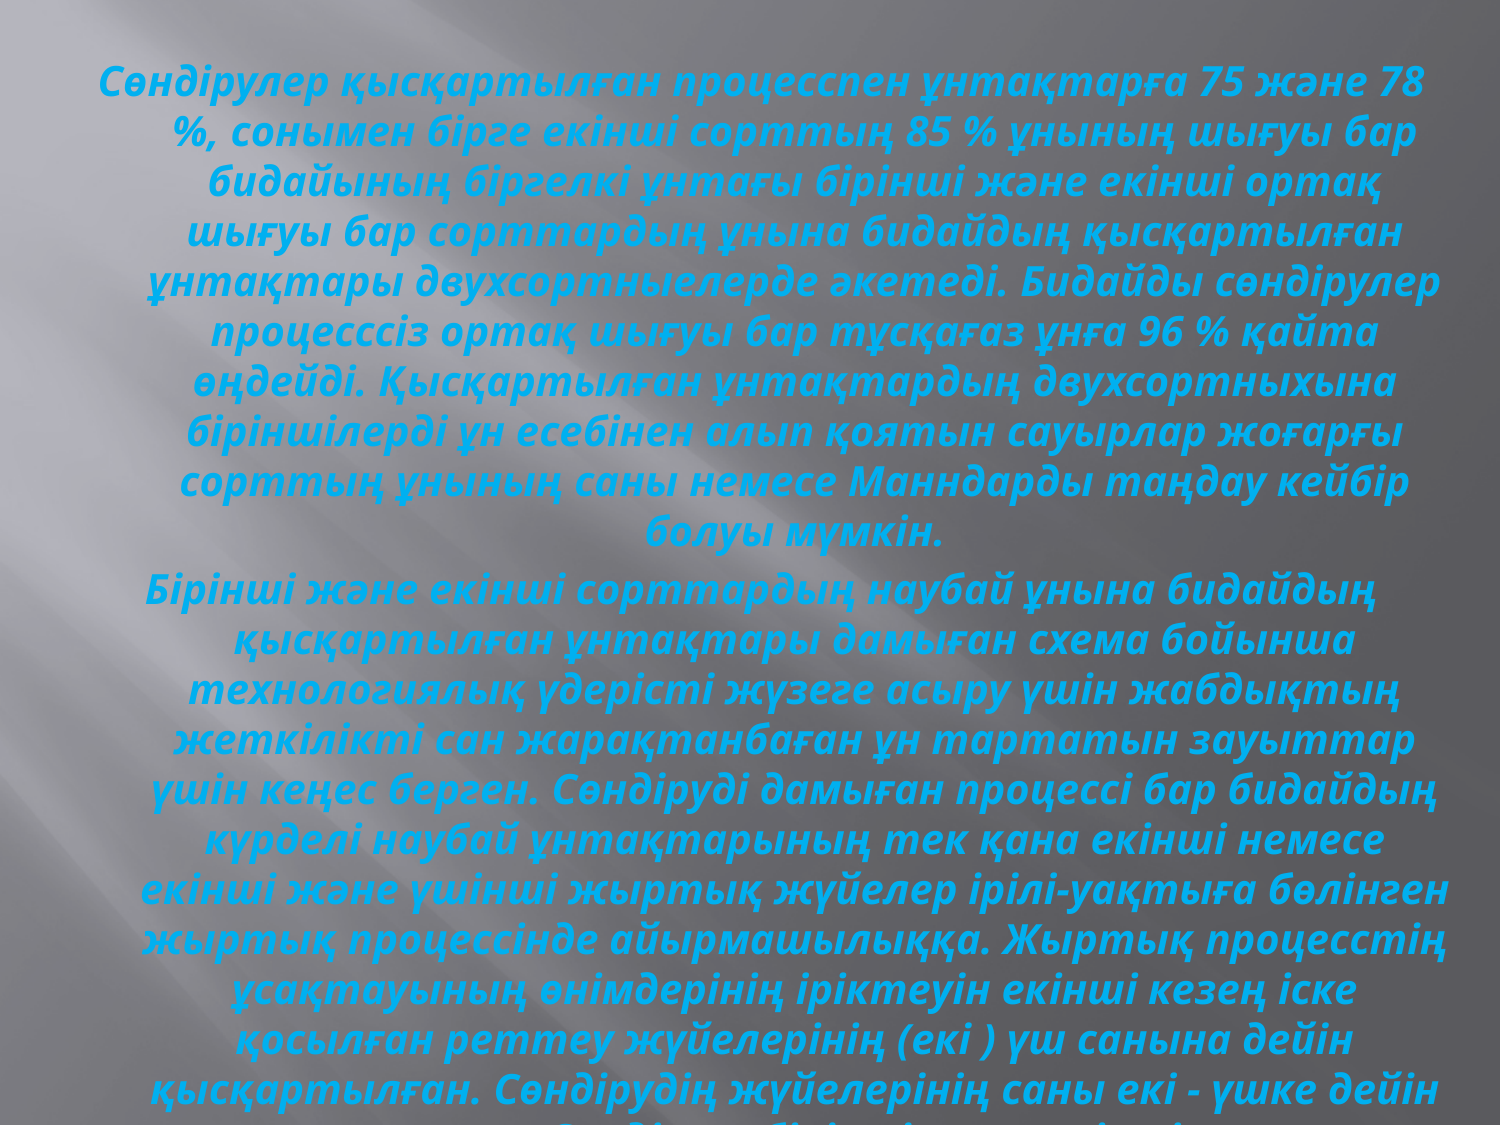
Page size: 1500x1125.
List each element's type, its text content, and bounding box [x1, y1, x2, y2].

list Сөндiрулер қысқартылған процесспен ұнтақтарға 75 және 78 %, сонымен бiрге екiншi сорттың 85 % ұнының шығуы бар бидайының бiргелкi ұнтағы бiрiншi және екiншi ортақ шығуы бар сорттардың ұнына бидайдың қысқартылған ұнтақтары двухсортныелерде әкетедi. Бидайды сөндiрулер процесссiз ортақ шығуы бар тұсқағаз ұнға 96 % қайта өңдейдi. Қысқартылған ұнтақтардың двухсортныхына бiрiншiлердi ұн есебiнен алып қоятын сауырлар жоғарғы сорттың ұнының саны немесе Манндарды таңдау кейбiр болуы мүмкiн. Бiрiншi және екiншi сорттардың наубай ұнына бидайдың қысқартылған ұнтақтары дамыған схема бойынша технологиялық үдерiстi жүзеге асыру үшiн жабдықтың жеткiлiктi сан жарақтанбаған ұн тартатын зауыттар үшiн кеңес берген. Сөндiрудi дамыған процессi бар бидайдың күрделi наубай ұнтақтарының тек қана екiншi немесе екiншi және үшiншi жыртық жүйелер iрiлi-уақтыға бөлiнген жыртық процессiнде айырмашылыққа. Жыртық процесстiң ұсақтауының өнiмдерiнiң iрiктеуiн екiншi кезең iске қосылған реттеу жүйелерiнiң (екi ) үш санына дейiн қысқартылған. Сөндiрудiң жүйелерiнiң саны екi - үшке дейiн қысқартылған. Сөндiруге бiрiншi және екiншi жыртық жүйелердiң iрi және орташа Крупкилерiне ұшырайды. [35, 46, 1465, 1079]
